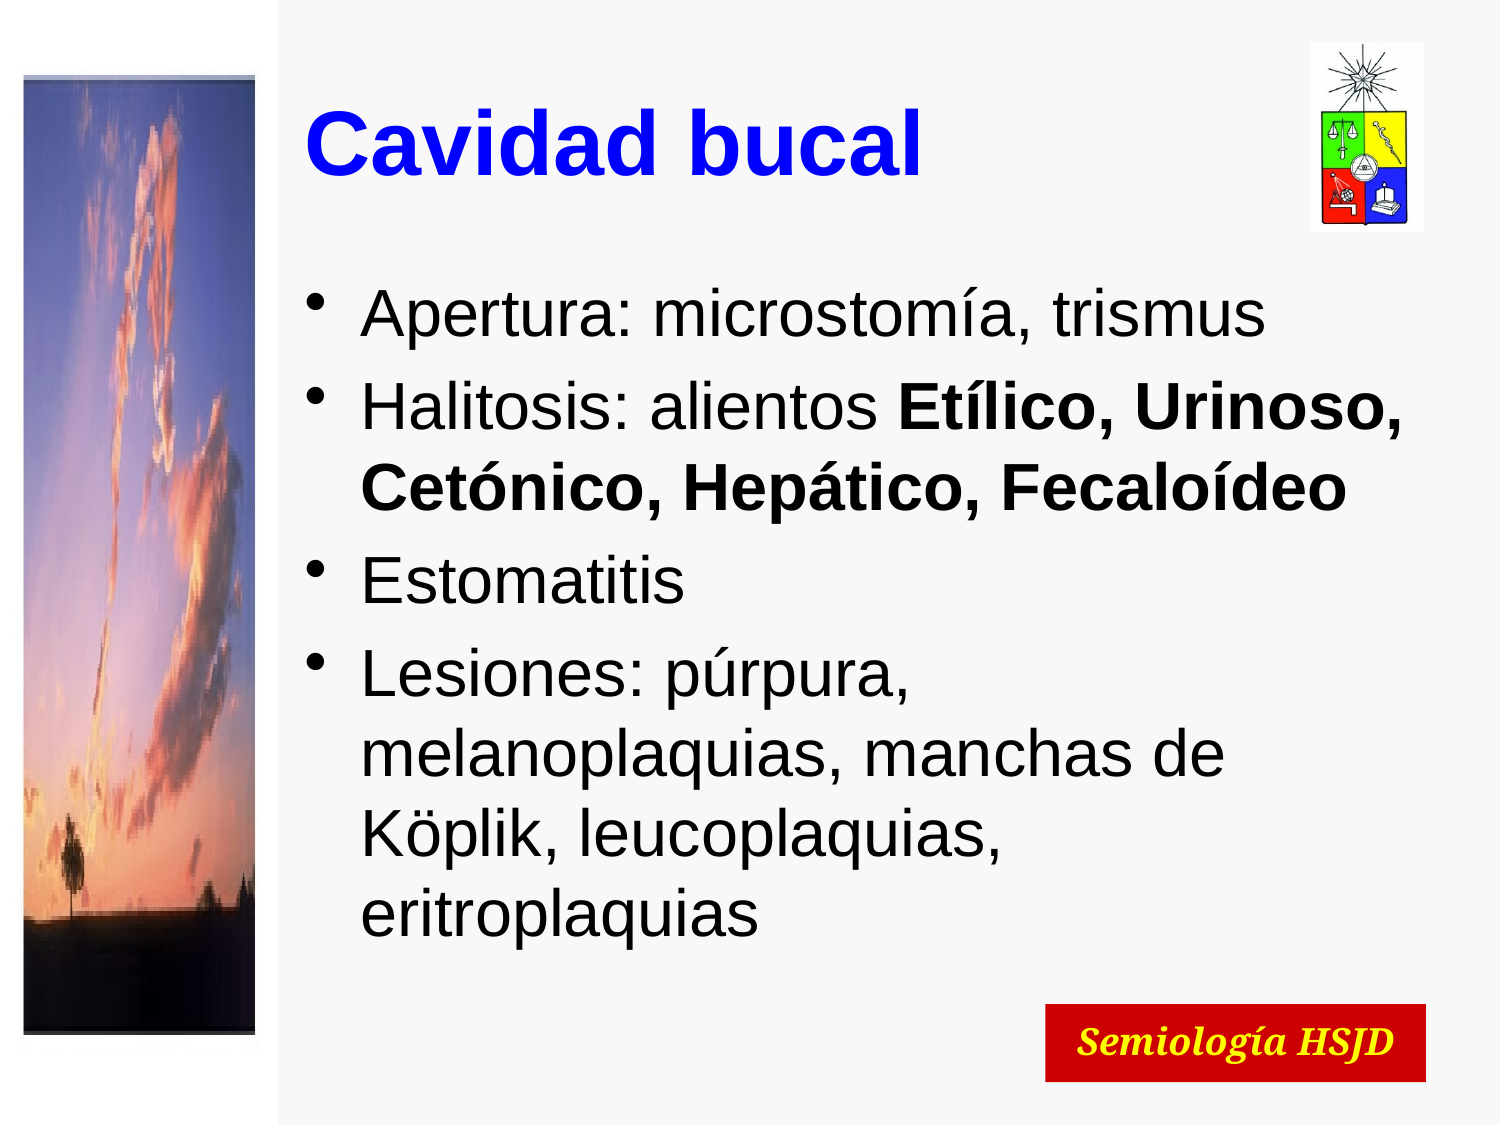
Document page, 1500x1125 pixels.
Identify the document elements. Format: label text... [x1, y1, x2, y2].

footer Semiología HSJD [1045, 1004, 1426, 1083]
title Cavidad bucal [289, 45, 1425, 233]
picture [0, 0, 278, 1125]
list Apertura: microstomía, trismus Halitosis: alientos Etílico, Urinoso, Cetónico, Hepático, Fecaloídeo Estomatitis Lesiones: púrpura, melanoplaquias, manchas de Köplik, leucoplaquias, eritroplaquias [289, 262, 1425, 1005]
